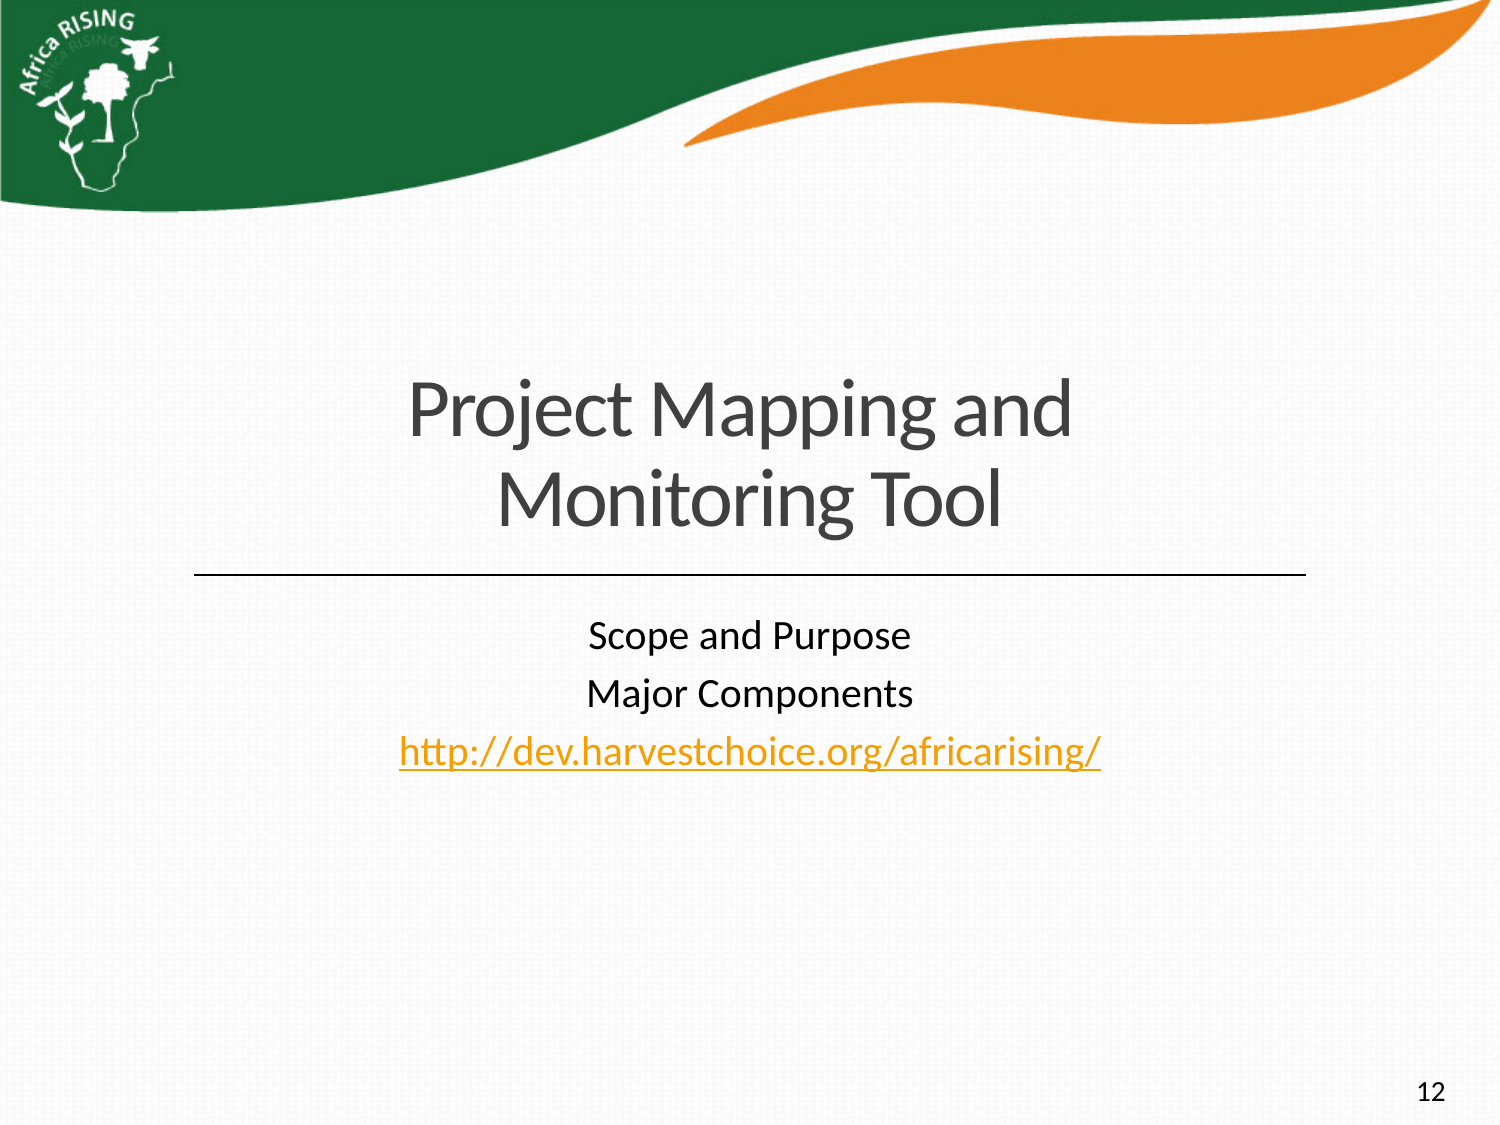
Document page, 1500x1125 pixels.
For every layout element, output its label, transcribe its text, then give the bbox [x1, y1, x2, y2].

title Project Mapping and Monitoring Tool [193, 357, 1307, 575]
slide_number 12 [1362, 1062, 1463, 1103]
list Scope and Purpose Major Components http://dev.harvestchoice.org/africarising/ [193, 600, 1307, 863]
picture [0, 0, 1500, 213]
